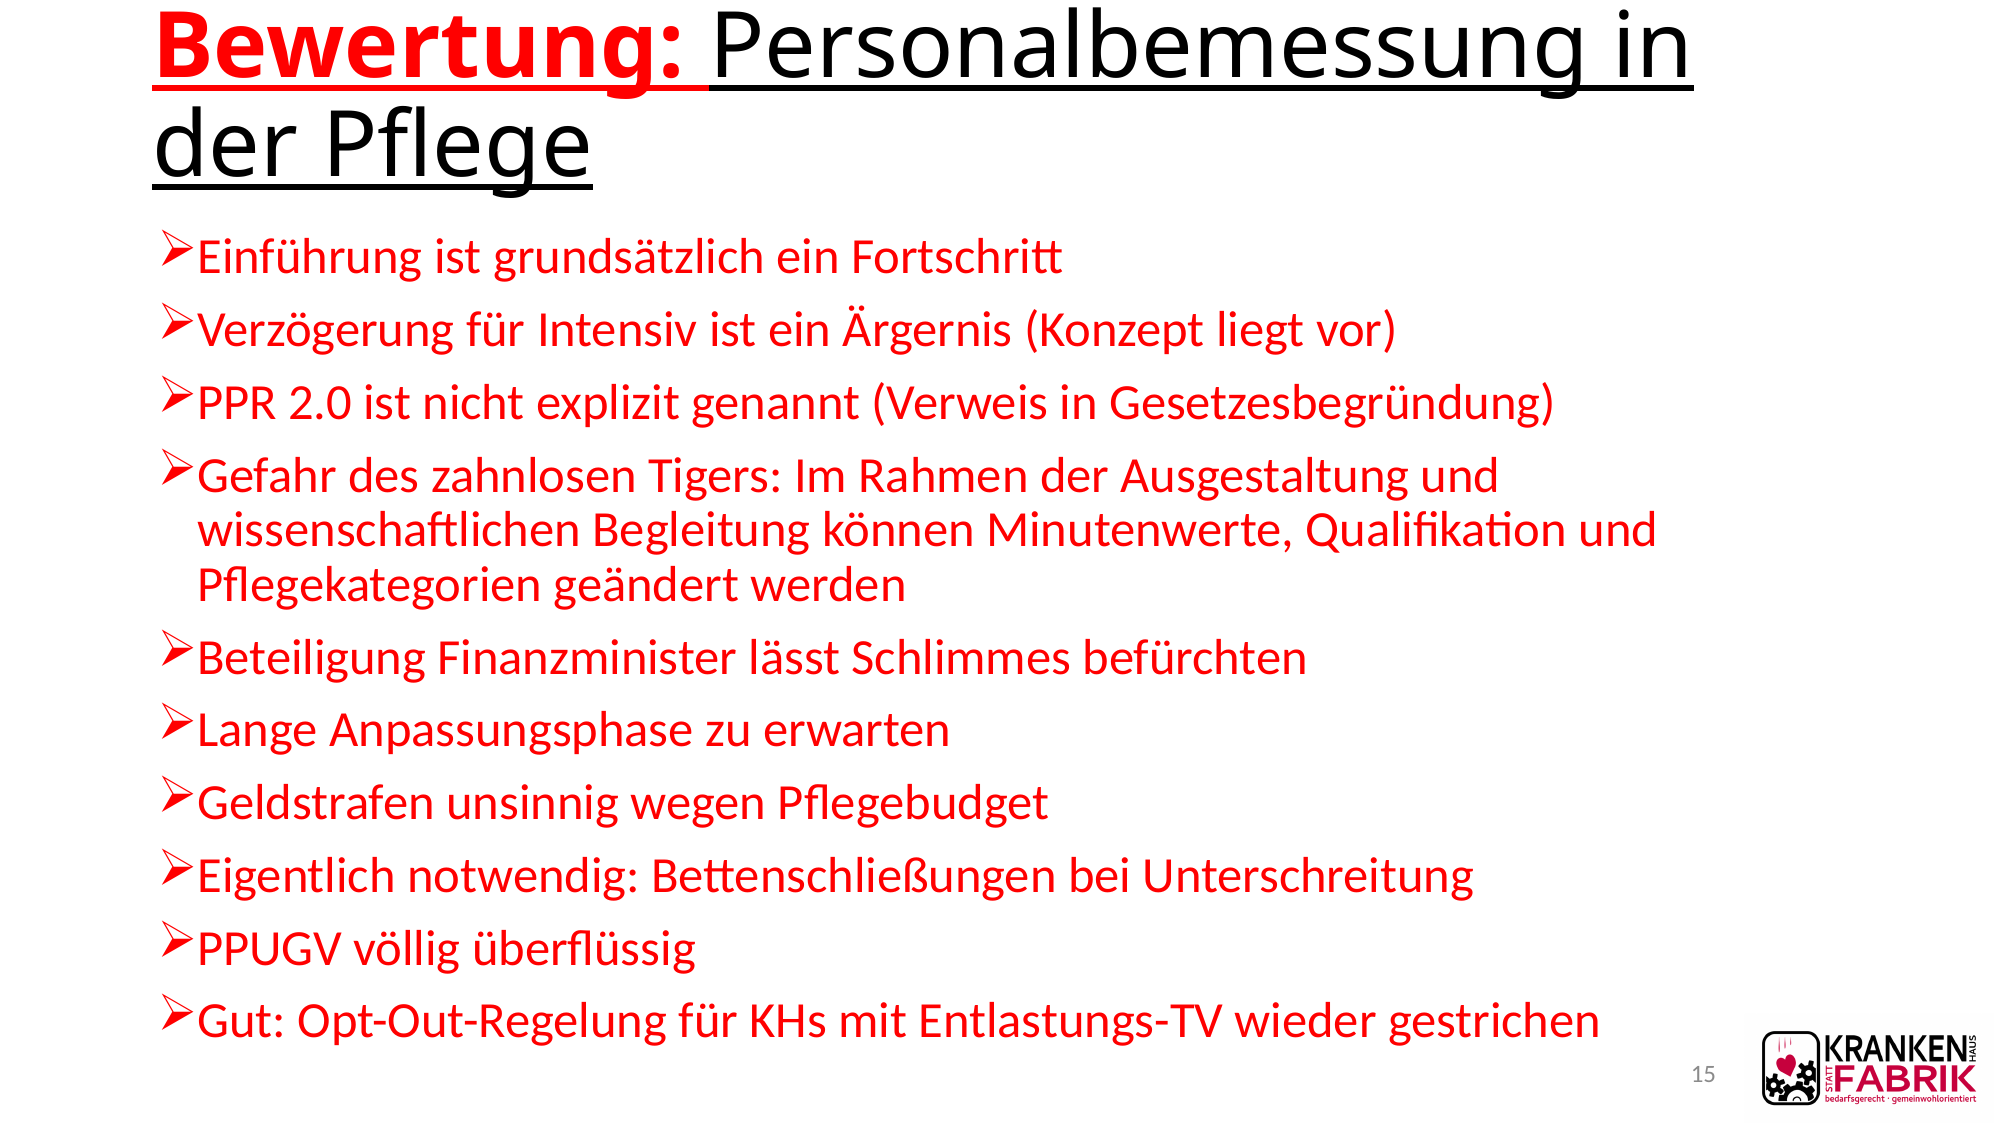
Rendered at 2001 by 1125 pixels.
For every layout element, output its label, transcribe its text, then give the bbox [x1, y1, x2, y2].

list Einführung ist grundsätzlich ein Fortschritt Verzögerung für Intensiv ist ein Ärgernis (Konzept liegt vor) PPR 2.0 ist nicht explizit genannt (Verweis in Gesetzesbegründung) Gefahr des zahnlosen Tigers: Im Rahmen der Ausgestaltung und wissenschaftlichen Begleitung können Minutenwerte, Qualifikation und Pflegekategorien geändert werden Beteiligung Finanzminister lässt Schlimmes befürchten Lange Anpassungsphase zu erwarten Geldstrafen unsinnig wegen Pflegebudget Eigentlich notwendig: Bettenschließungen bei Unterschreitung PPUGV völlig überflüssig Gut: Opt-Out-Regelung für KHs mit Entlastungs-TV wieder gestrichen [142, 222, 1868, 1061]
slide_number 15 [1281, 1042, 1731, 1103]
title Bewertung: Personalbemessung in der Pflege [137, 0, 1863, 207]
picture [1744, 1013, 1994, 1123]
